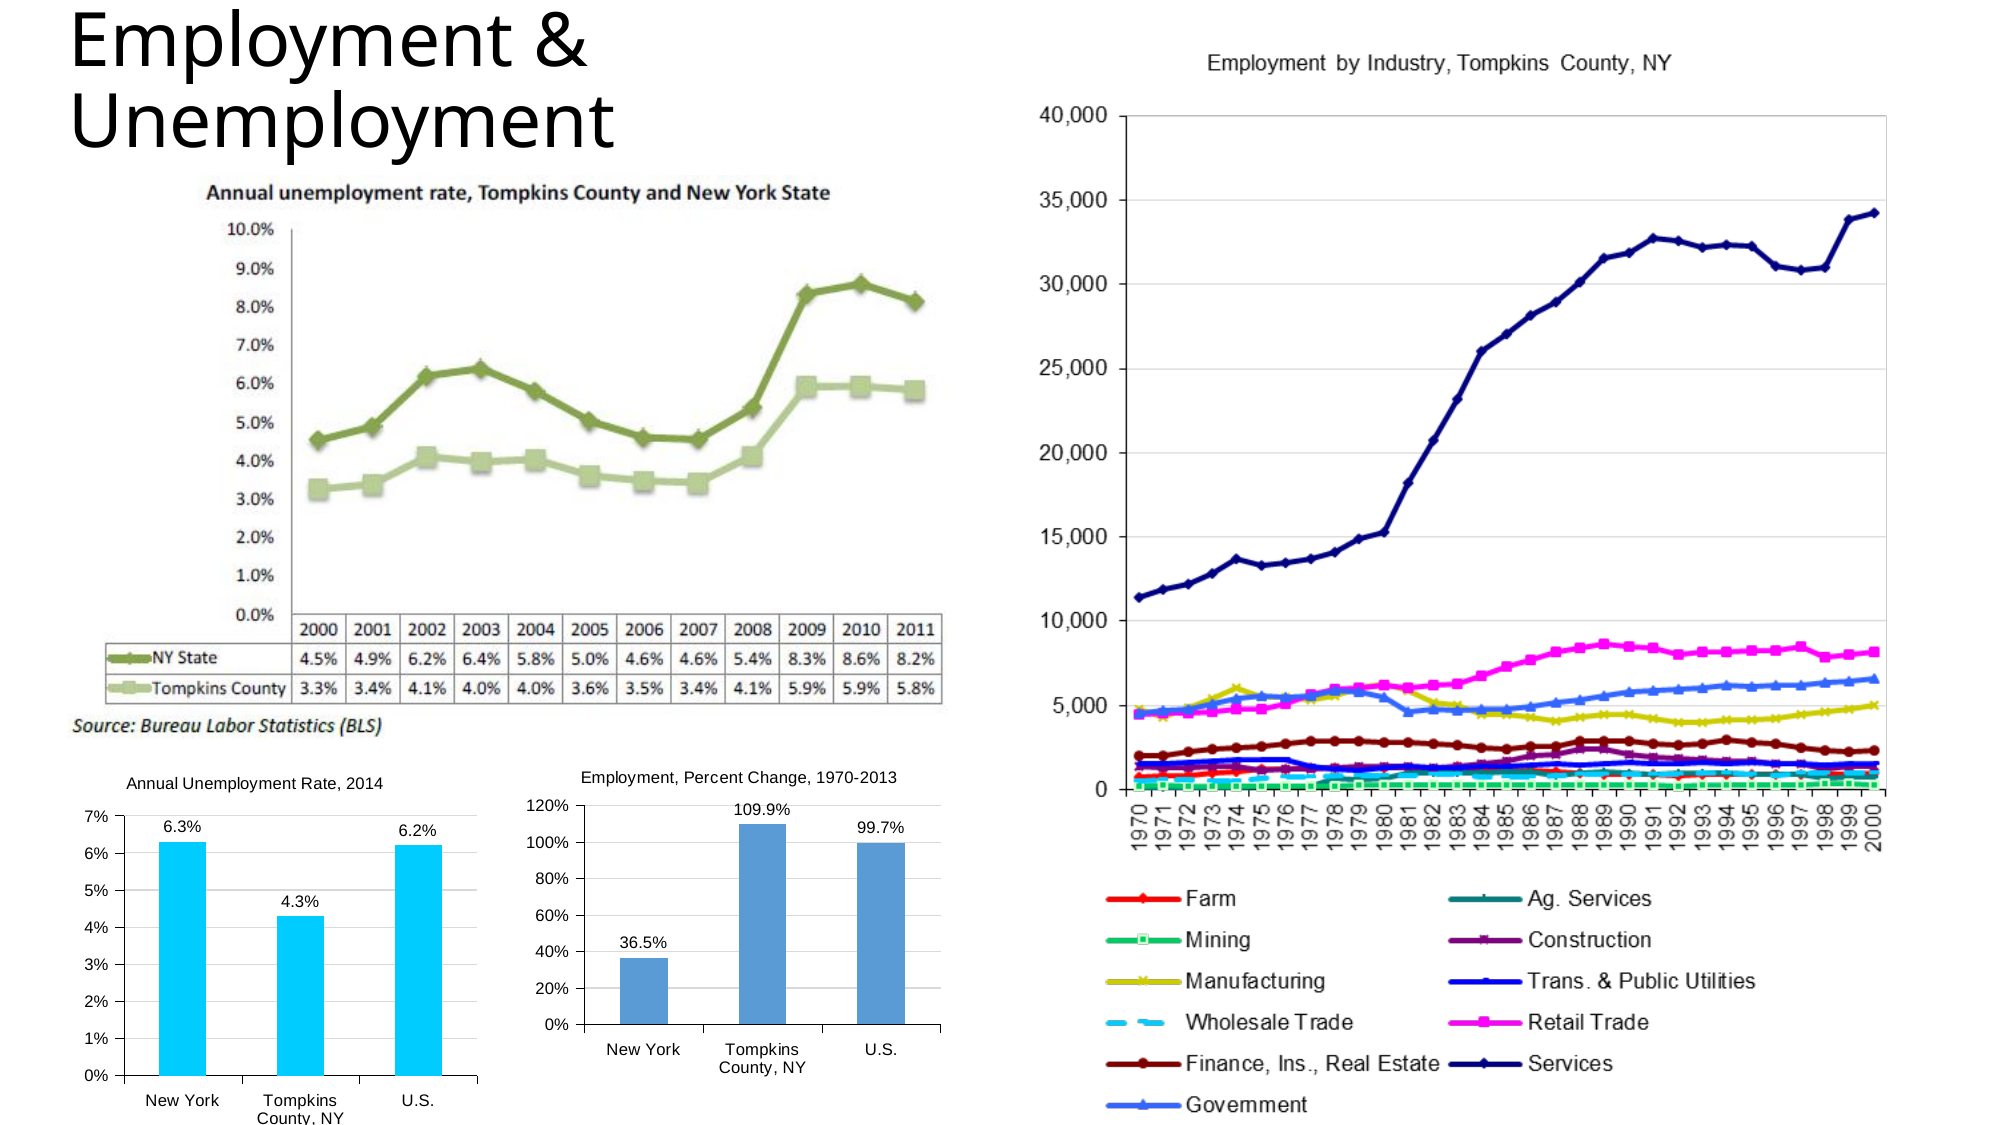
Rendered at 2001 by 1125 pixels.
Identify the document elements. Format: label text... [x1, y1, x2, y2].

picture [57, 175, 953, 753]
title Employment & Unemployment [53, 0, 1028, 192]
chart [17, 752, 494, 1125]
chart [523, 747, 956, 1125]
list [970, 28, 1909, 1125]
